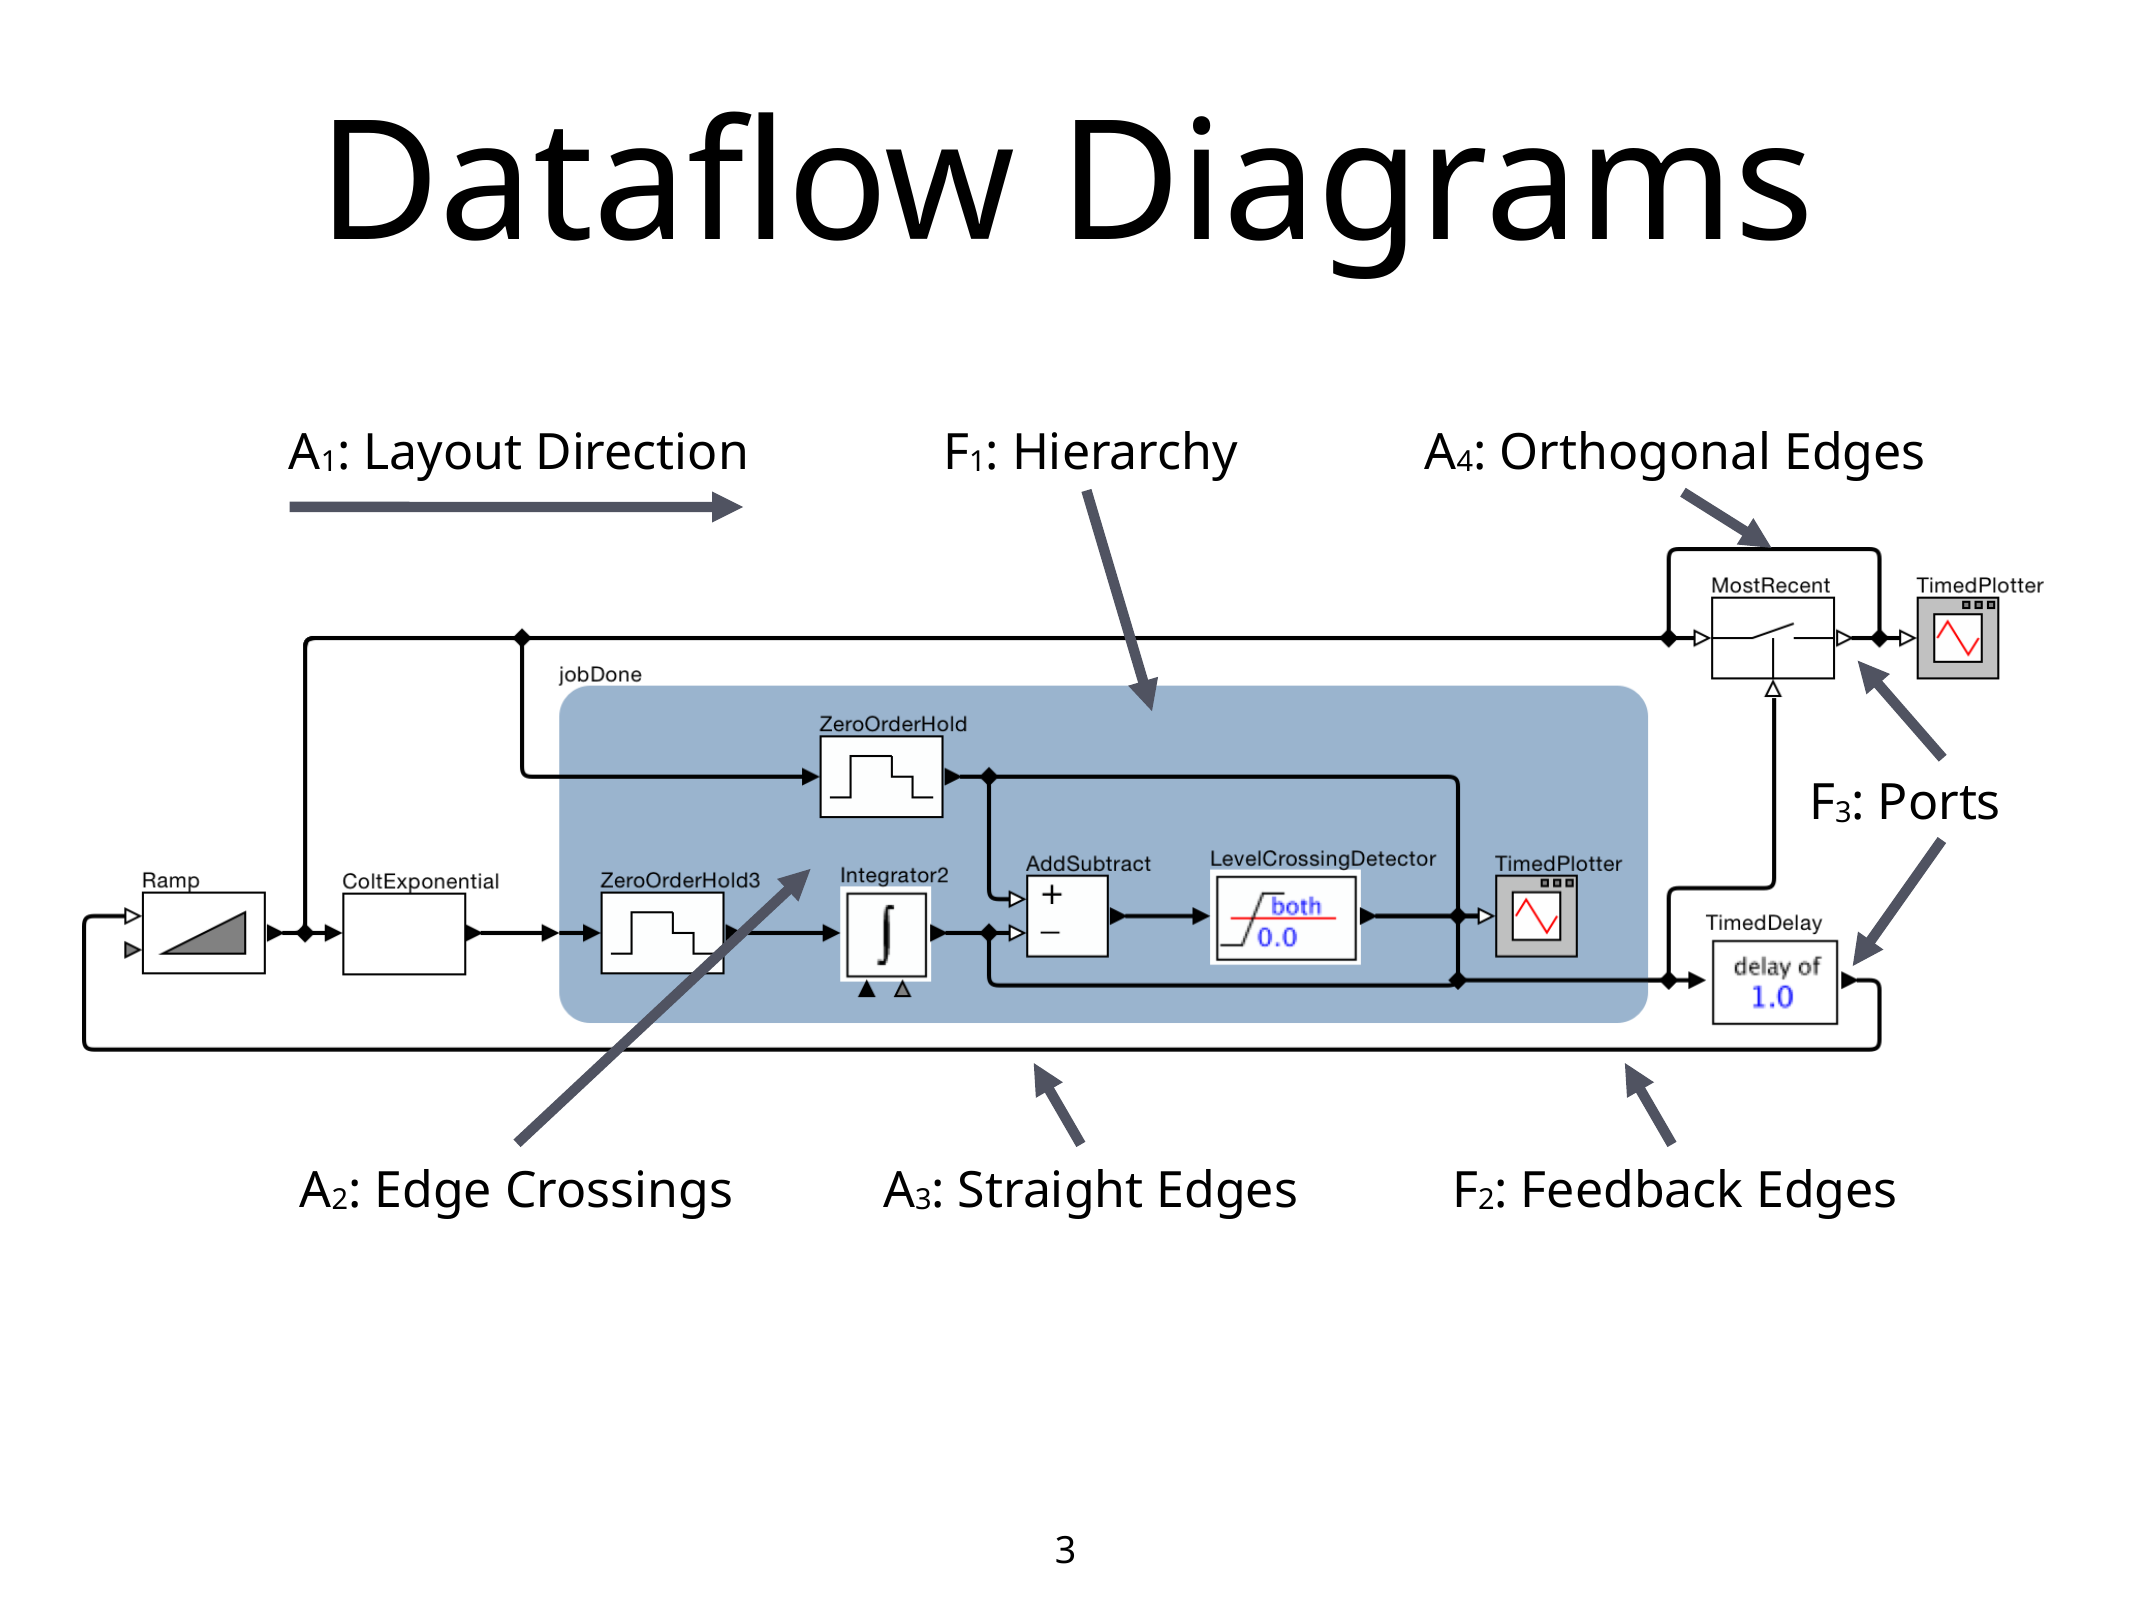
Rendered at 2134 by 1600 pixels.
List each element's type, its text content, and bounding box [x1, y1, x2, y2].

picture [82, 547, 2051, 1053]
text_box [1421, 410, 1930, 549]
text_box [288, 410, 751, 508]
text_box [288, 868, 811, 1226]
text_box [876, 1062, 1306, 1226]
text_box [1801, 660, 2010, 967]
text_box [1436, 1062, 1914, 1226]
title Dataflow Diagrams [155, 0, 1978, 351]
slide_number 3 [1045, 1517, 1086, 1581]
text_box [936, 410, 1246, 712]
